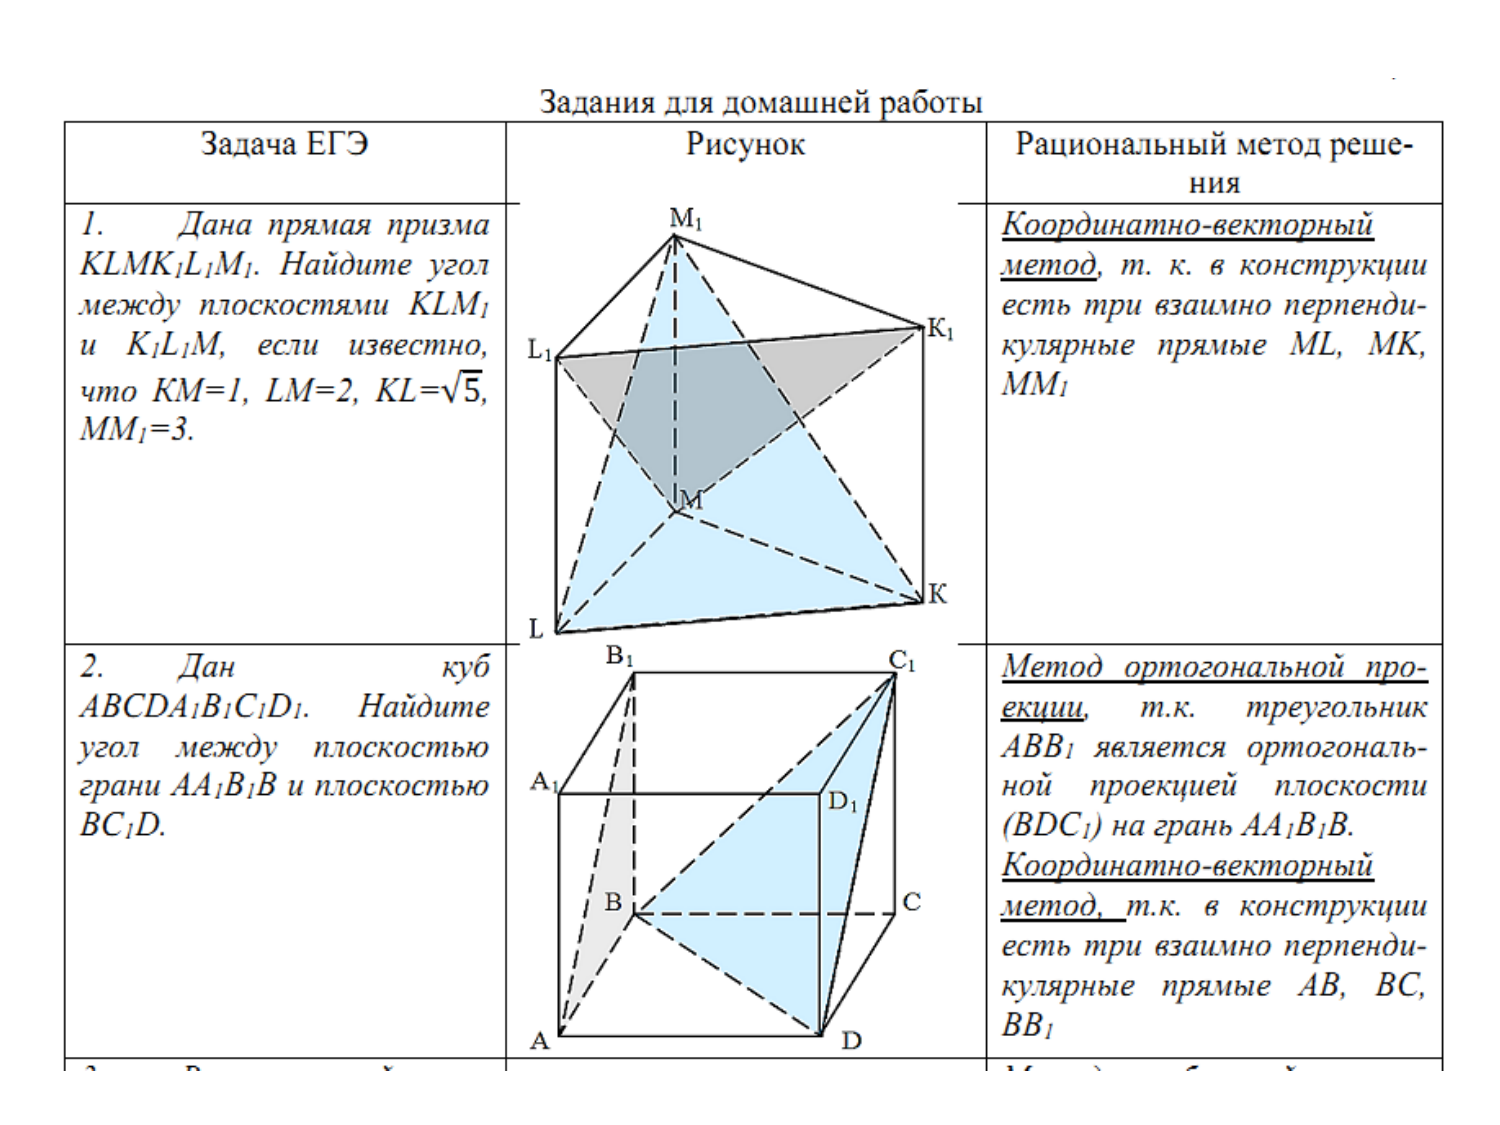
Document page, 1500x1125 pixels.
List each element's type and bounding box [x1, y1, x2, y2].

picture [61, 77, 1448, 1071]
